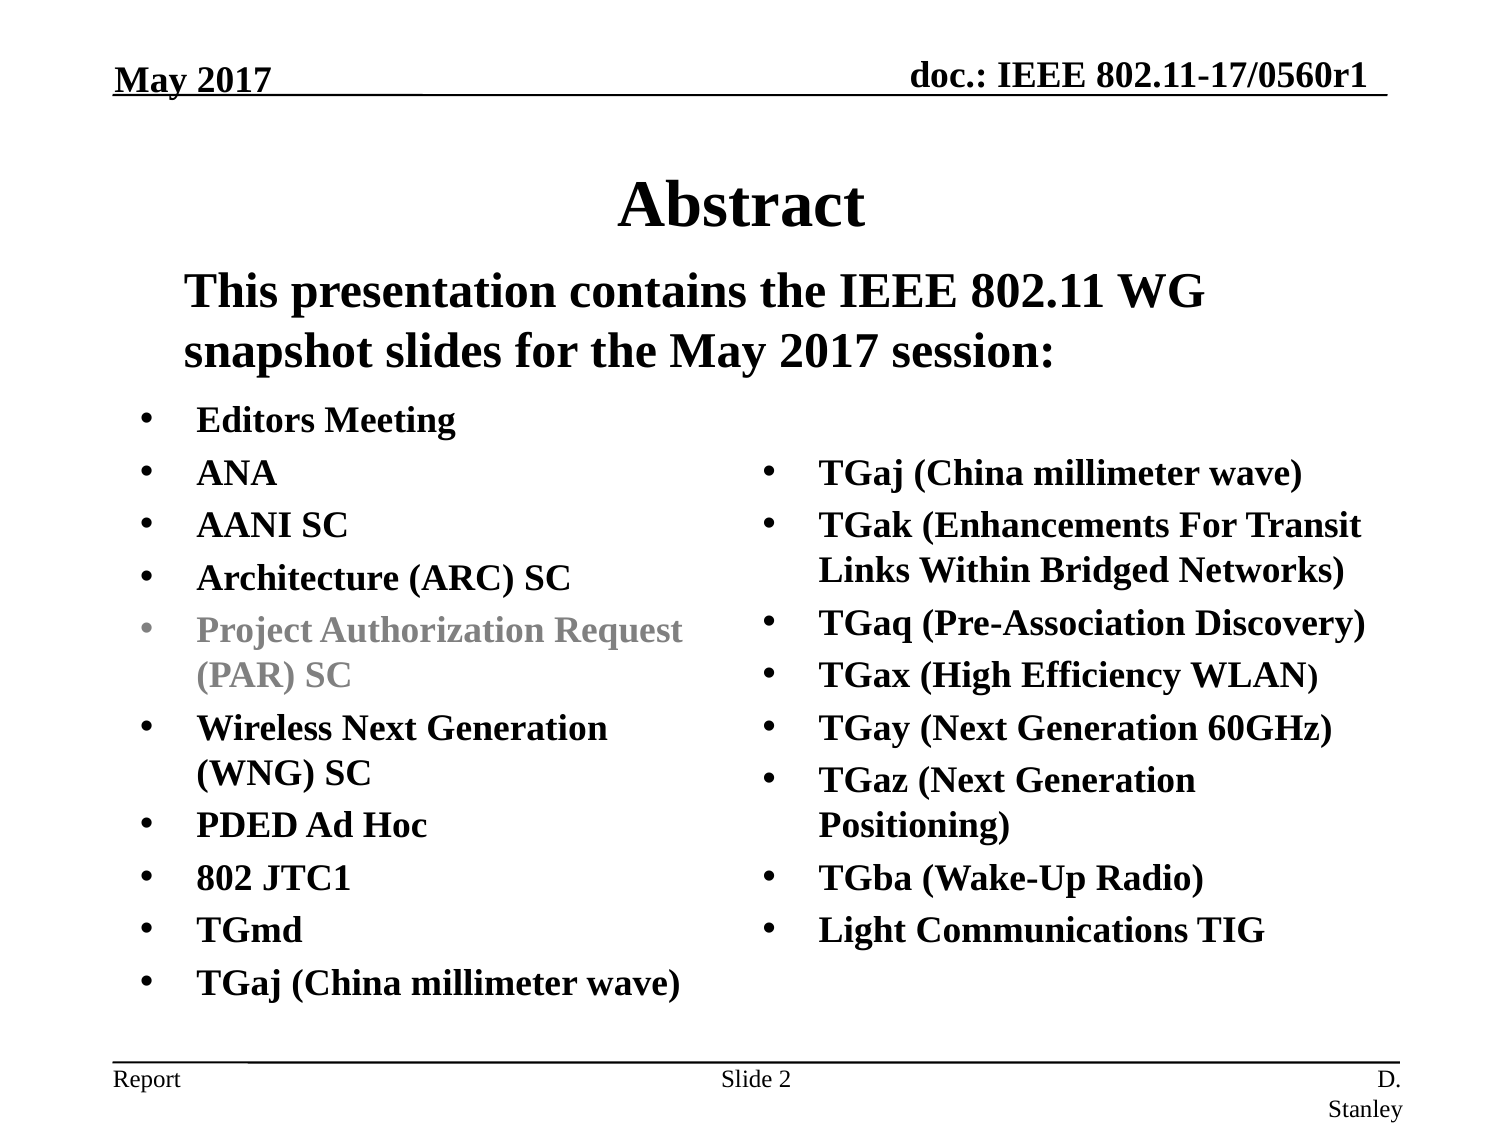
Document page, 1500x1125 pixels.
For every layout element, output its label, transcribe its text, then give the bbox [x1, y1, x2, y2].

list This presentation contains the IEEE 802.11 WG snapshot slides for the May 2017 session: [112, 249, 1388, 388]
text_box Editors Meeting ANA AANI SC Architecture (ARC) SC Project Authorization Request (PAR) SC Wireless Next Generation (WNG) SC PDED Ad Hoc 802 JTC1 TGmd TGaj (China millimeter wave) TGaj (China millimeter wave) TGak (Enhancements For Transit Links Within Bridged Networks) TGaq (Pre-Association Discovery) TGax (High Efficiency WLAN) TGay (Next Generation 60GHz) TGaz (Next Generation Positioning) TGba (Wake-Up Radio) Light Communications TIG [124, 387, 1400, 1025]
slide_number Slide 2 [712, 1062, 800, 1093]
title Abstract [112, 112, 1388, 249]
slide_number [114, 54, 335, 100]
footer D. Stanley, HP Enterprise [1325, 1062, 1402, 1093]
